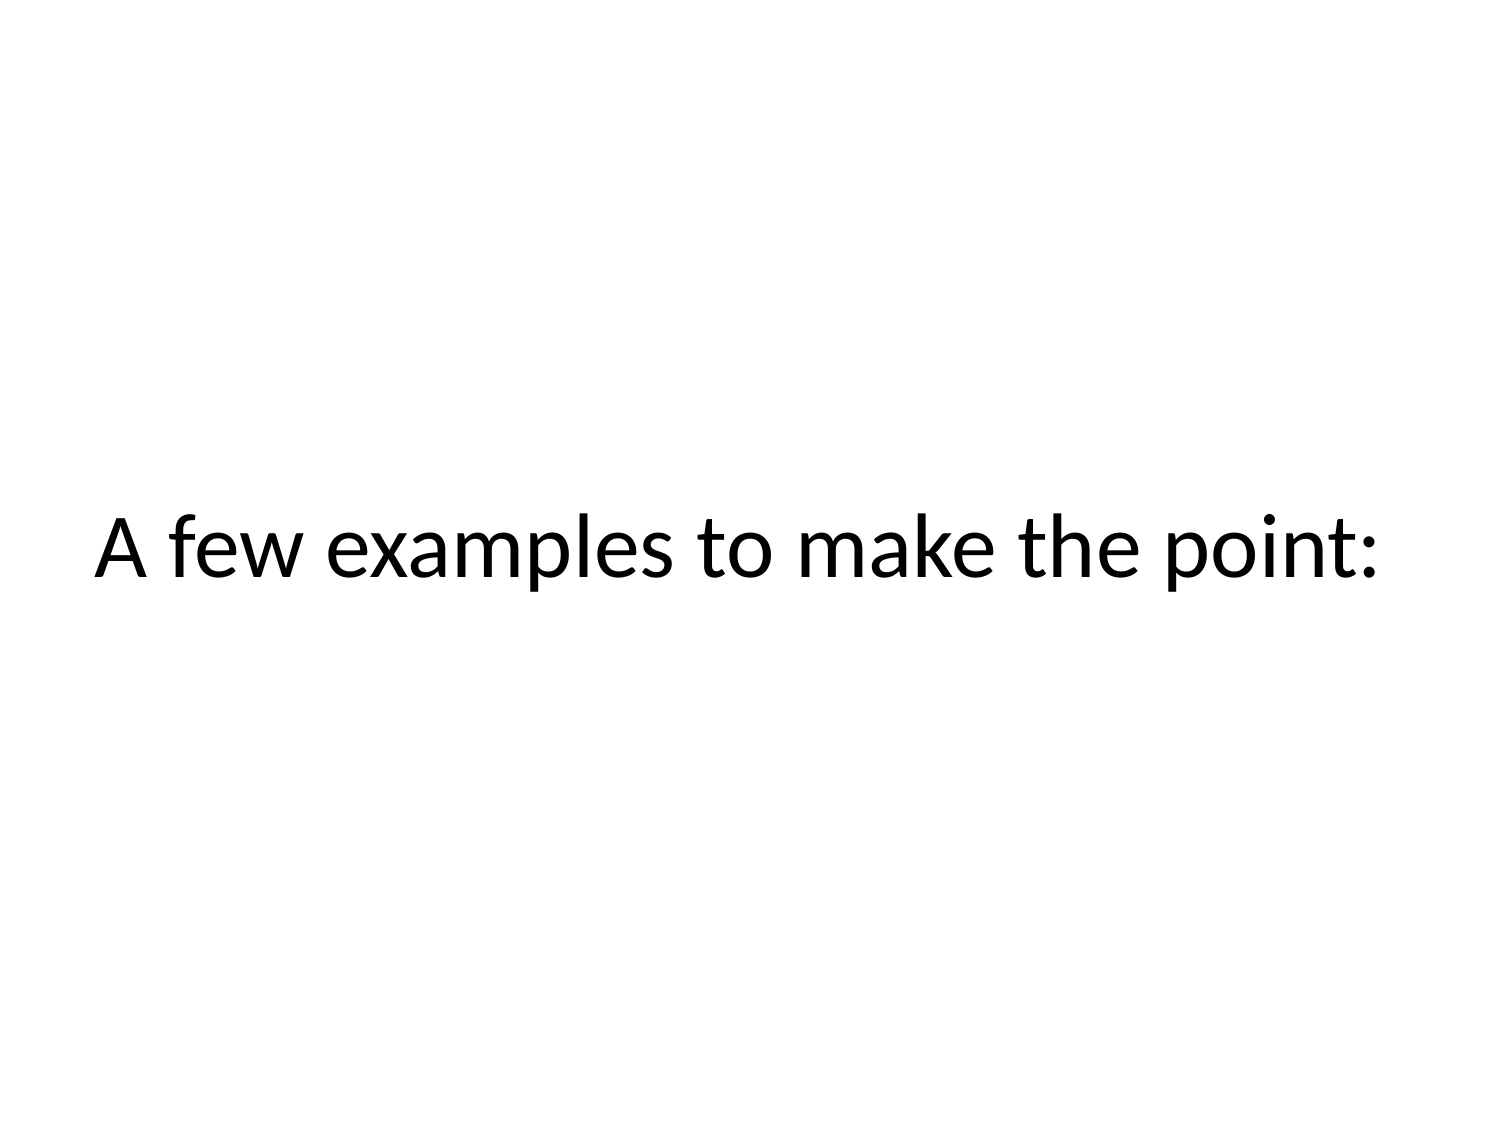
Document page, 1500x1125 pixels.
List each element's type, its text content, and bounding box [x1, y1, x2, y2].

title A few examples to make the point: [74, 44, 1426, 1038]
